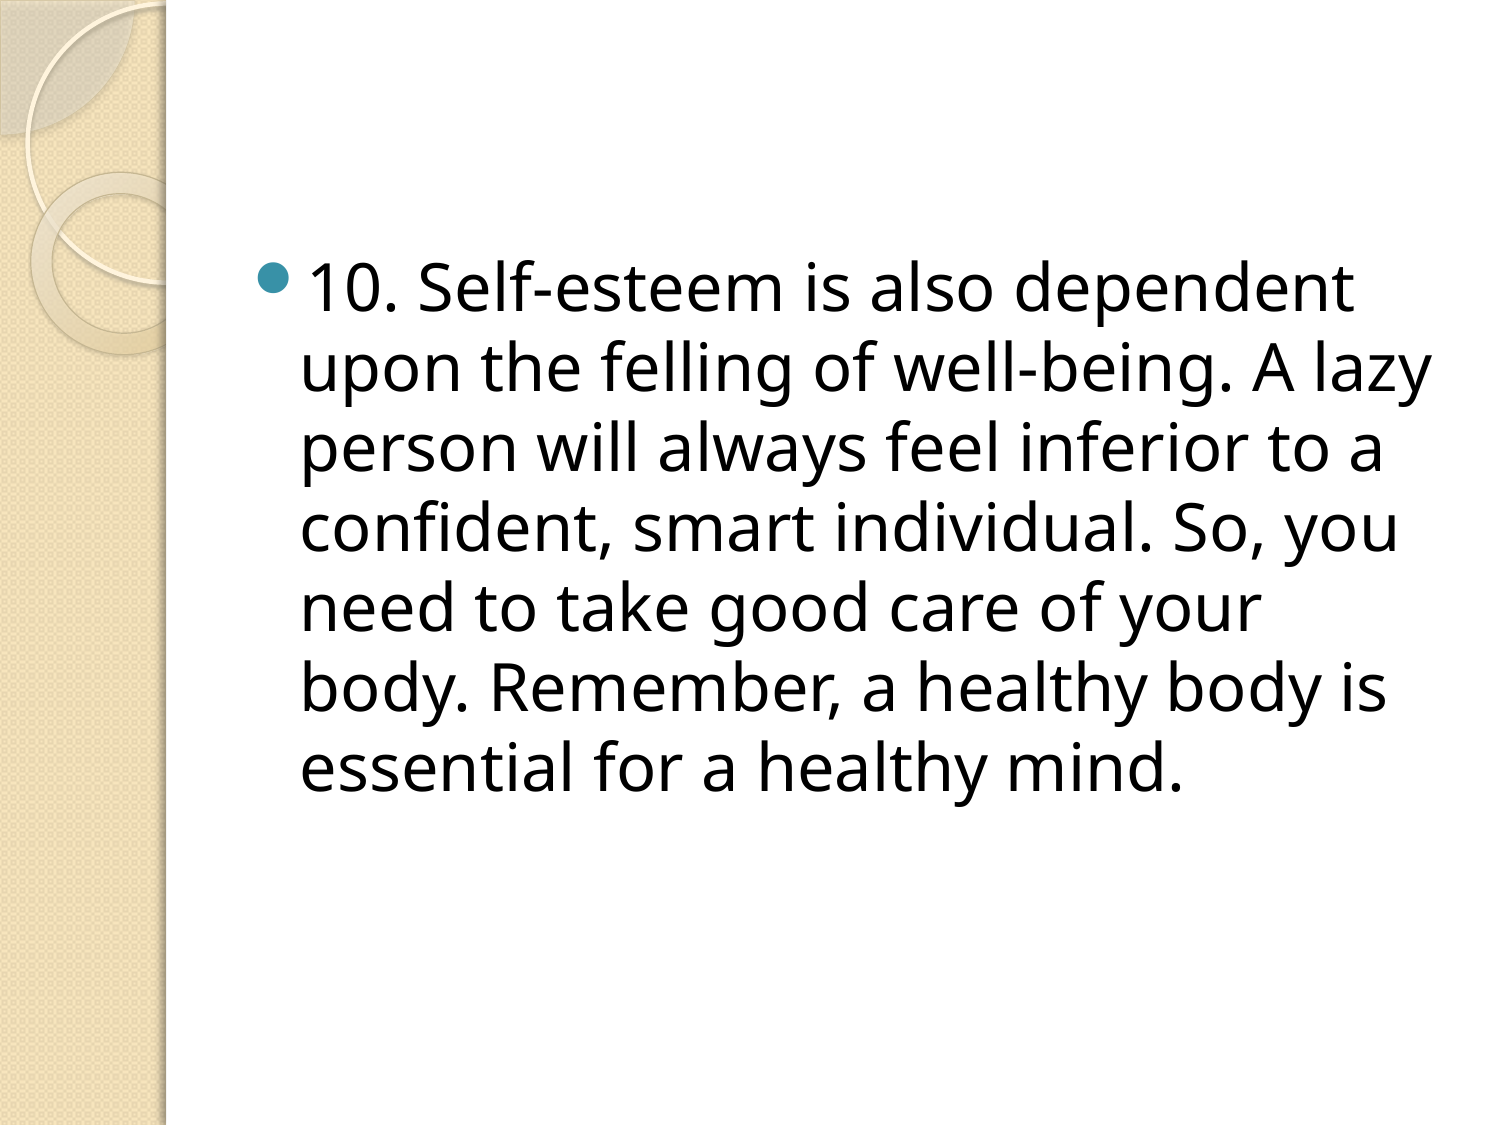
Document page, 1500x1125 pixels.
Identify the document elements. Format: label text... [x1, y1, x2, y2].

list 10. Self-esteem is also dependent upon the felling of well-being. A lazy person will always feel inferior to a confident, smart individual. So, you need to take good care of your body. Remember, a healthy body is essential for a healthy mind. [225, 237, 1455, 1025]
